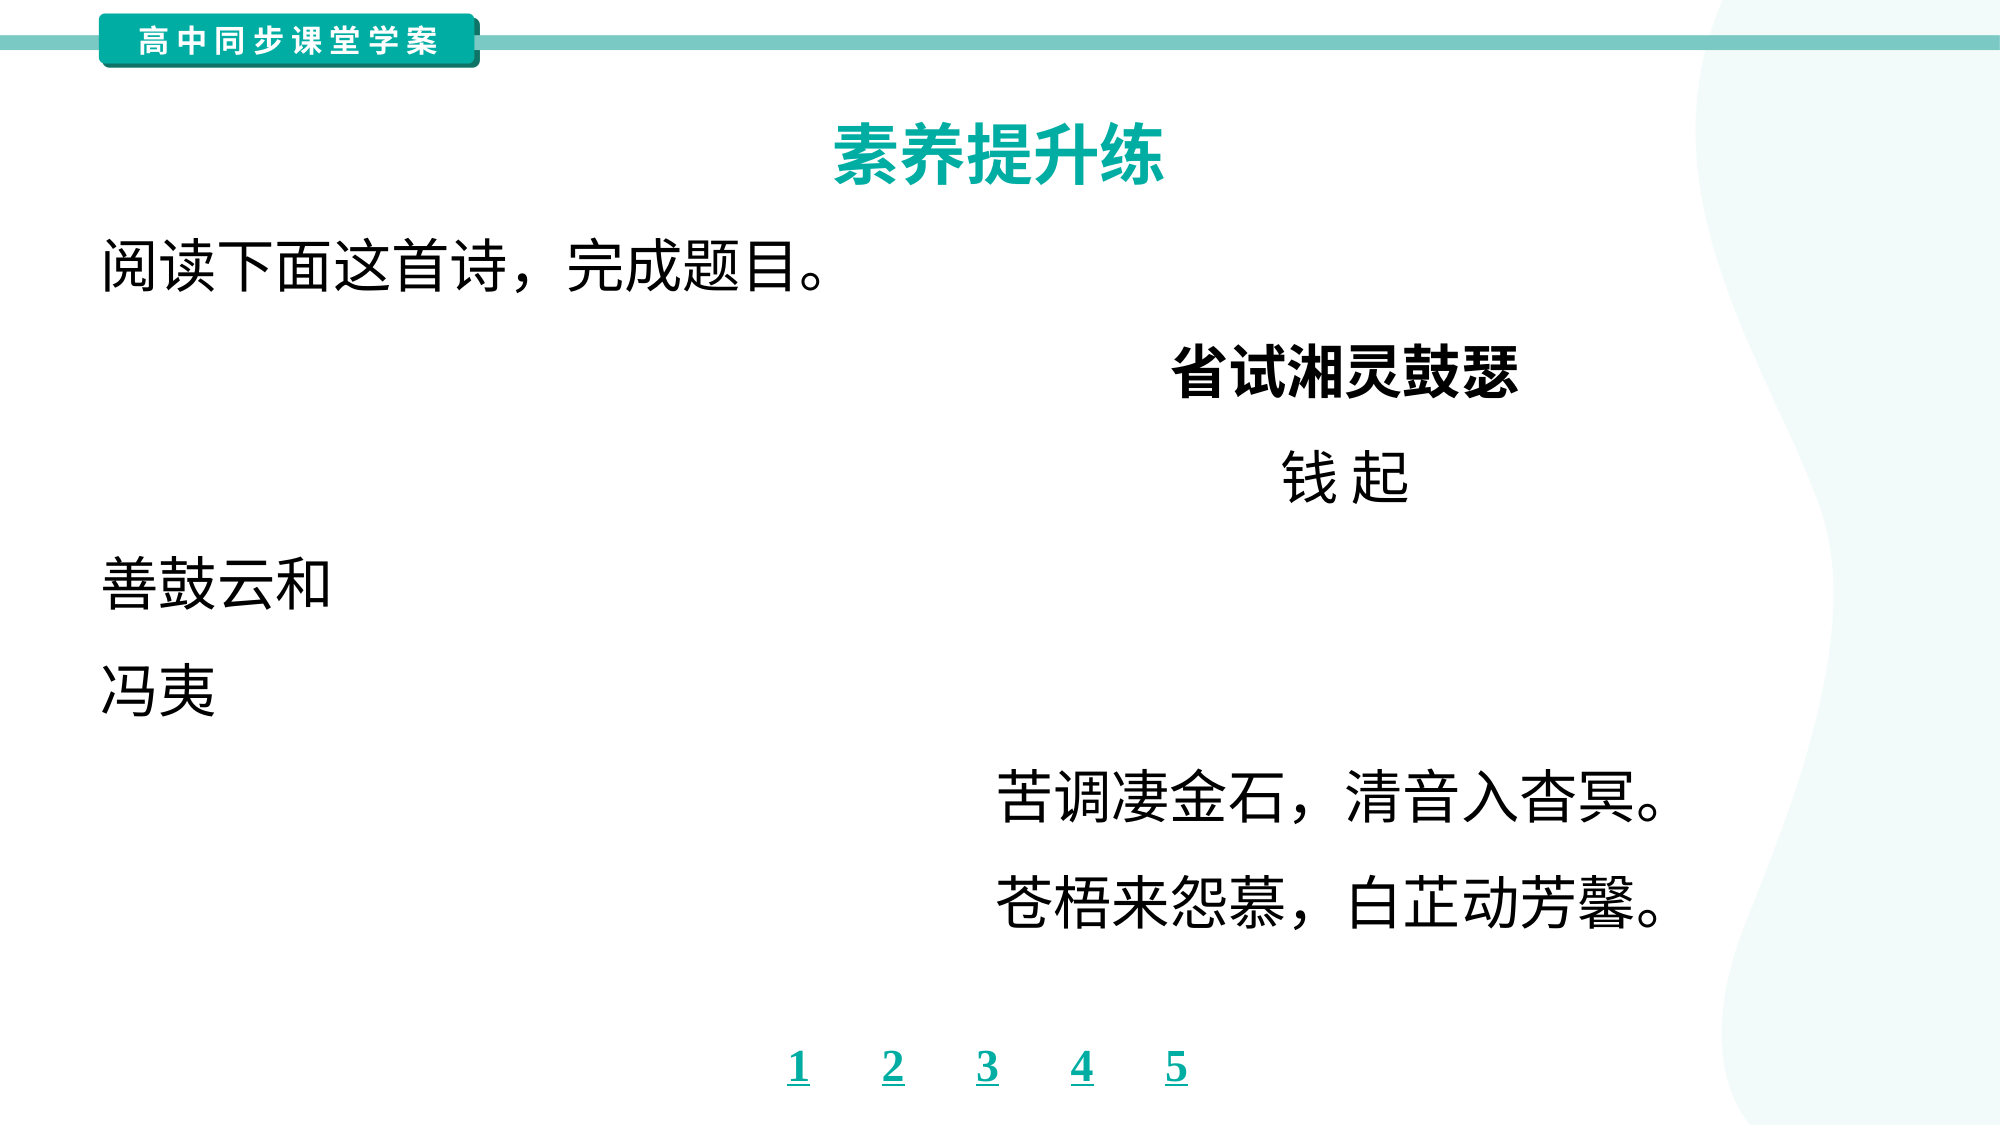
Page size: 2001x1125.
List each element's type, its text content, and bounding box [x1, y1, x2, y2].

picture [0, 0, 2000, 1125]
text_box 素养提升练 [100, 76, 1899, 197]
